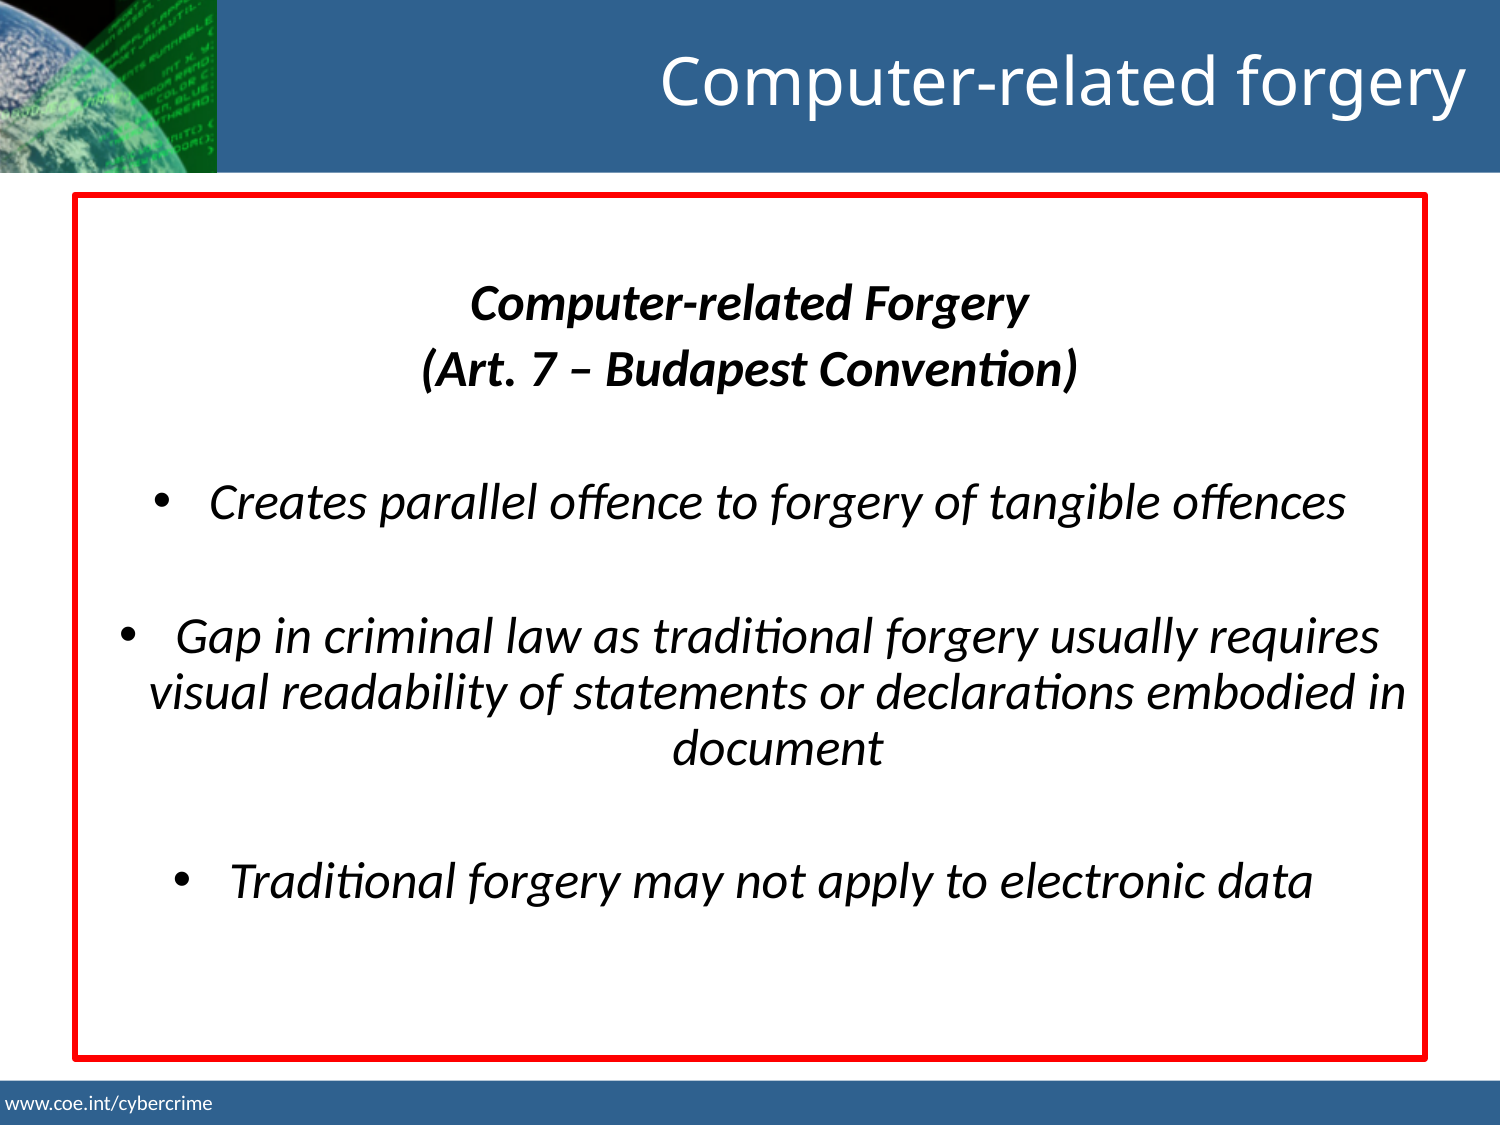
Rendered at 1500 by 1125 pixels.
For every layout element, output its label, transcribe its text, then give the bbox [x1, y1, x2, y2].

picture [0, 0, 217, 173]
text_box Computer-related forgery [230, 31, 1483, 126]
text_box Computer-related Forgery (Art. 7 – Budapest Convention) Creates parallel offence to forgery of tangible offences Gap in criminal law as traditional forgery usually requires visual readability of statements or declarations embodied in document Traditional forgery may not apply to electronic data [74, 194, 1425, 1059]
